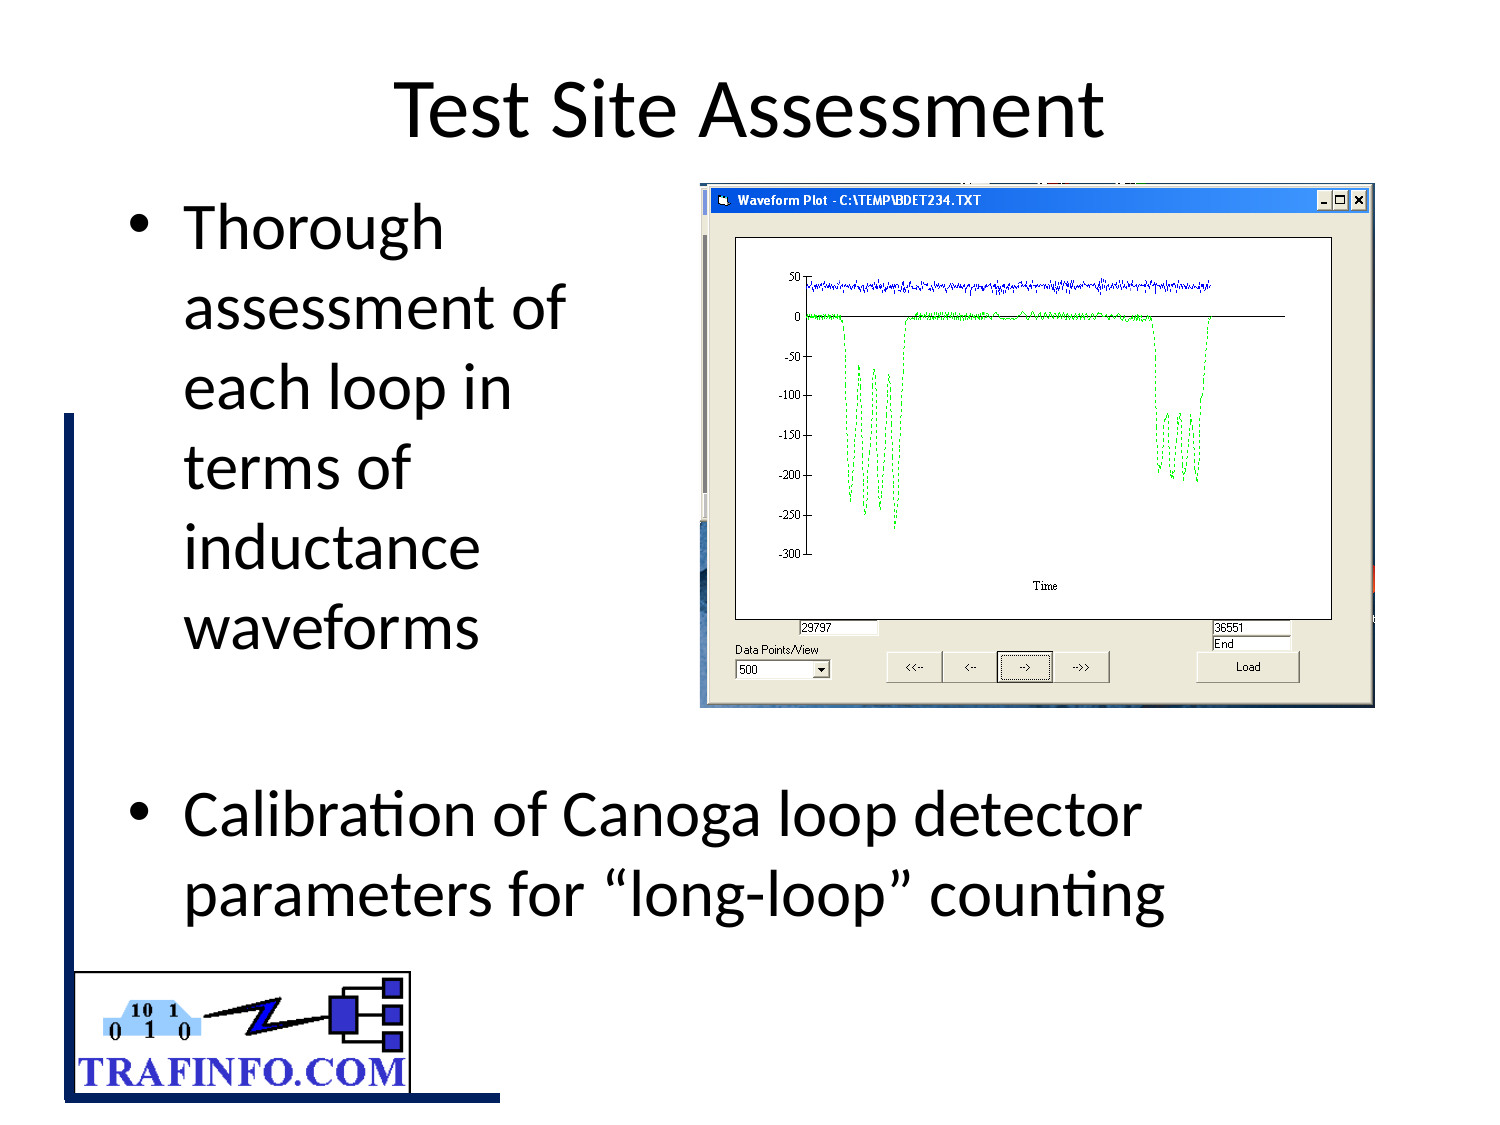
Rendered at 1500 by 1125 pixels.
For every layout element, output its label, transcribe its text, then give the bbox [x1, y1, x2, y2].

picture [74, 971, 411, 1093]
text_box Calibration of Canoga loop detector parameters for “long-loop” counting [112, 762, 1350, 963]
picture [699, 182, 1376, 708]
title Test Site Assessment [75, 45, 1425, 163]
list Thorough assessment of each loop in terms of inductance waveforms [112, 174, 700, 725]
